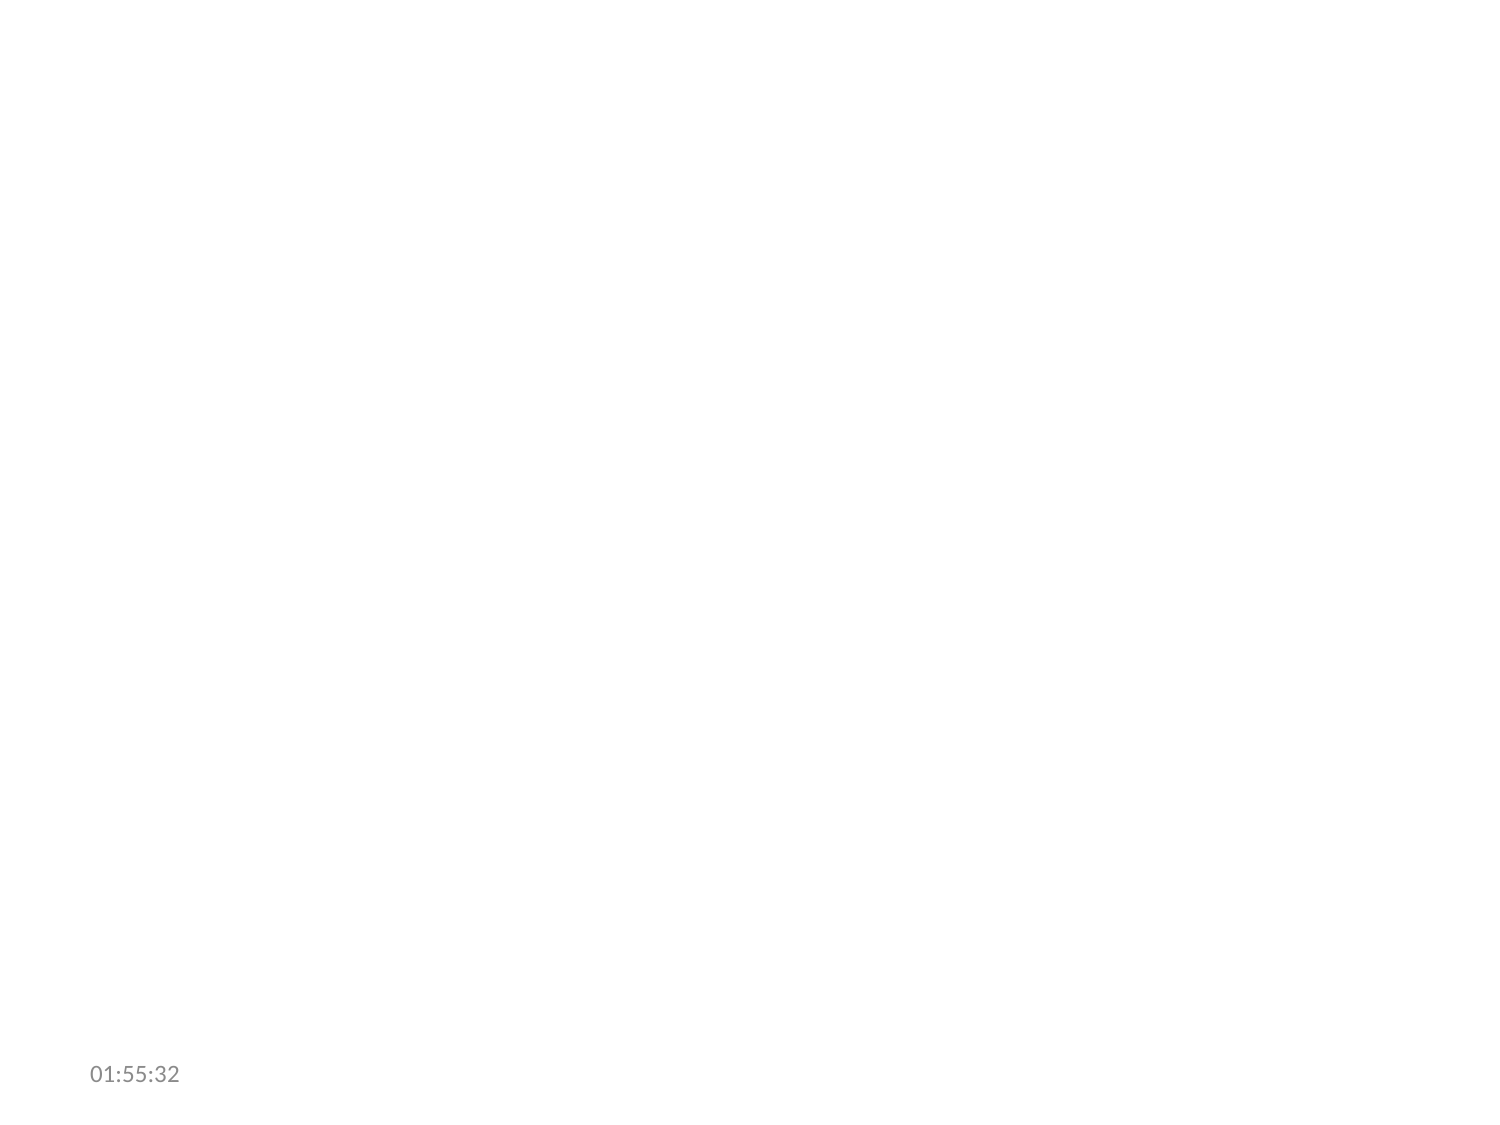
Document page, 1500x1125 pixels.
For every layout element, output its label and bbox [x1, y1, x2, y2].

slide_number [75, 1042, 425, 1103]
